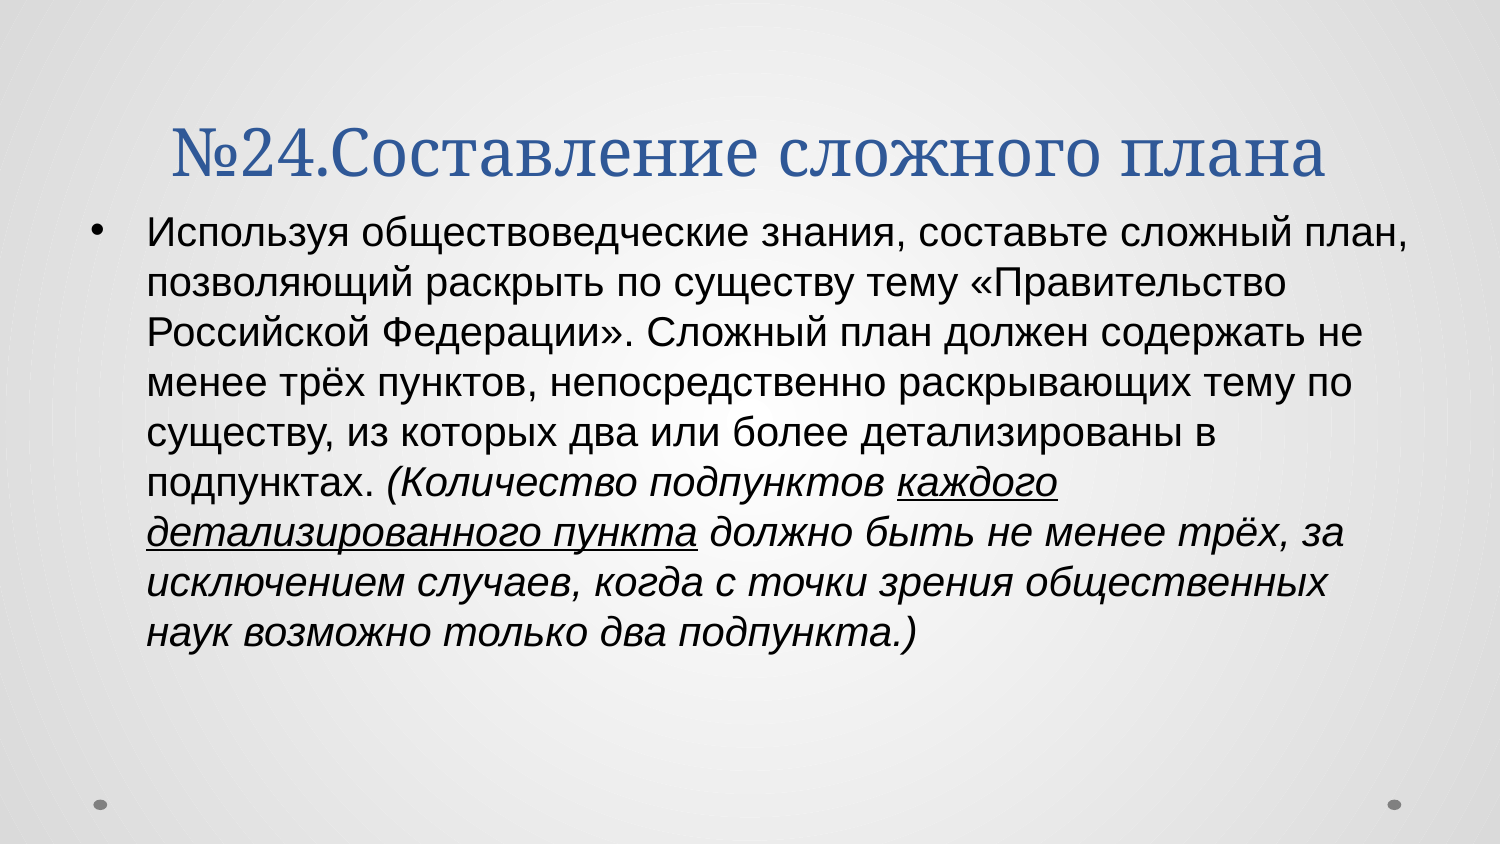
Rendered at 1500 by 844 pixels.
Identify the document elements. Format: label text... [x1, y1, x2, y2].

list Используя обществоведческие знания, составьте сложный план, позволяющий раскрыть по существу тему «Правительство Российской Федерации». Сложный план должен содержать не менее трёх пунктов, непосредственно раскрывающих тему по существу, из которых два или более детализированы в подпунктах. (Количество подпунктов каждого детализированного пункта должно быть не менее трёх, за исключением случаев, когда с точки зрения общественных наук возможно только два подпункта.) [75, 196, 1425, 754]
title №24.Составление сложного плана [75, 0, 1425, 196]
